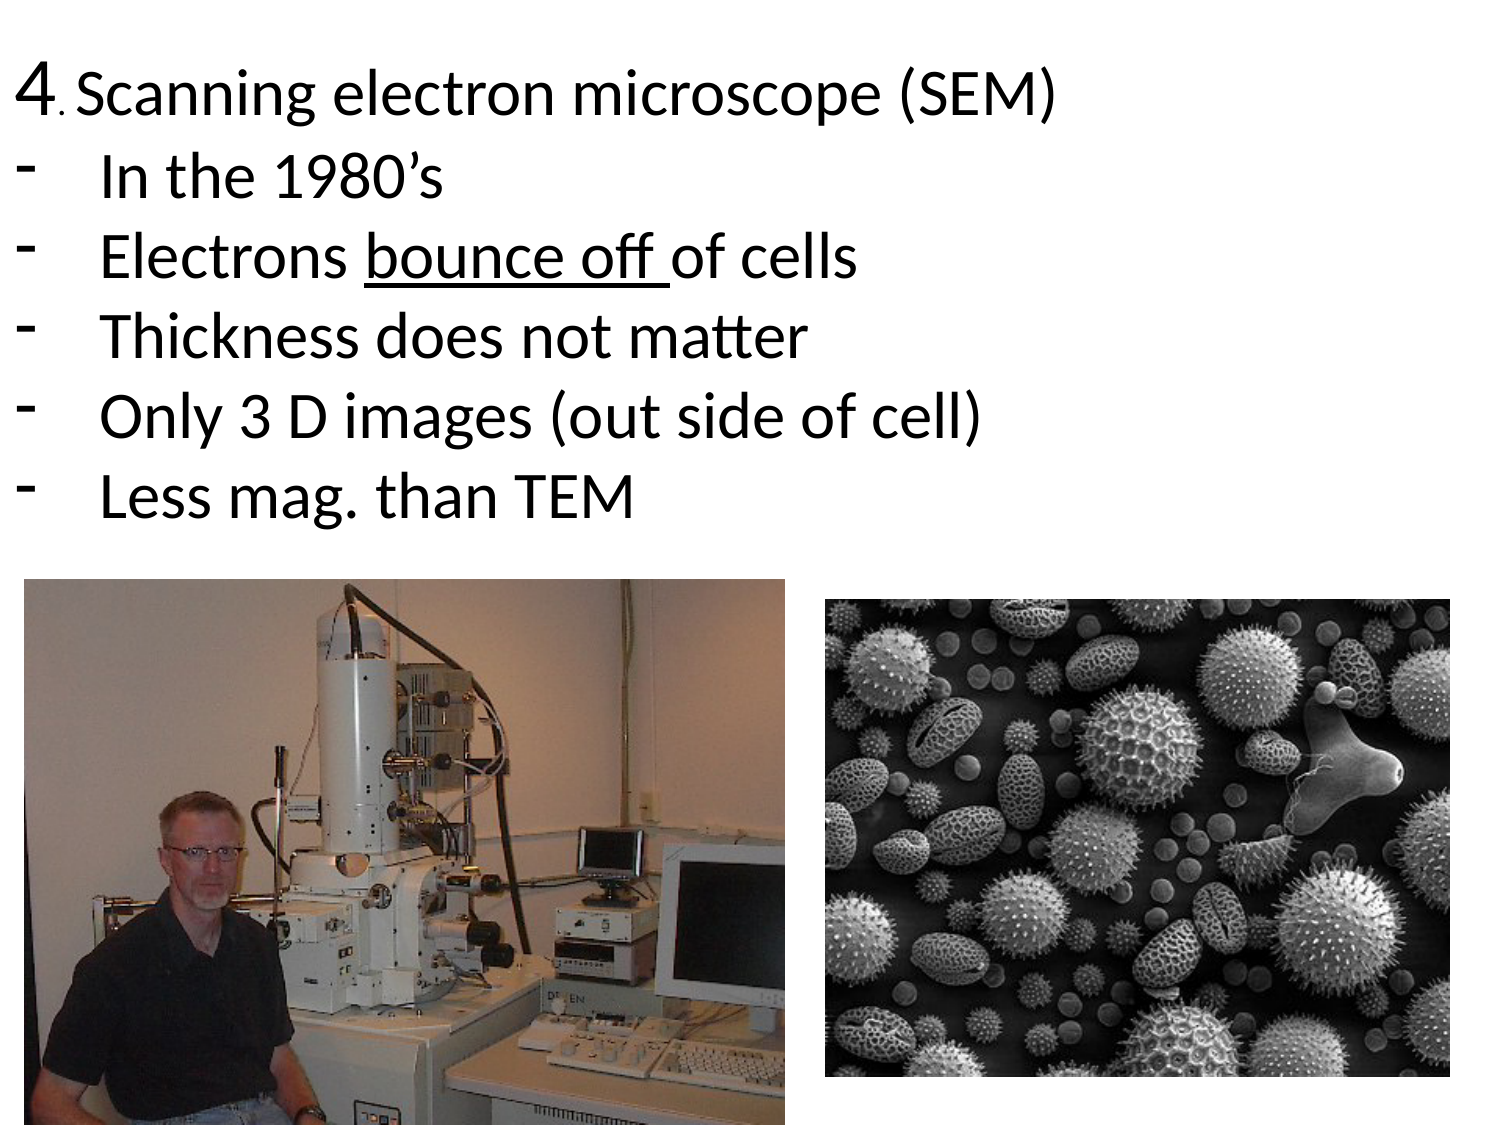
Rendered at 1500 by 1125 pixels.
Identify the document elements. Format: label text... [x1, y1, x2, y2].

picture [24, 579, 785, 1125]
text_box 4. Scanning electron microscope (SEM) In the 1980’s Electrons bounce off of cells Thickness does not matter Only 3 D images (out side of cell) Less mag. than TEM [0, 24, 1463, 540]
picture [824, 599, 1451, 1077]
